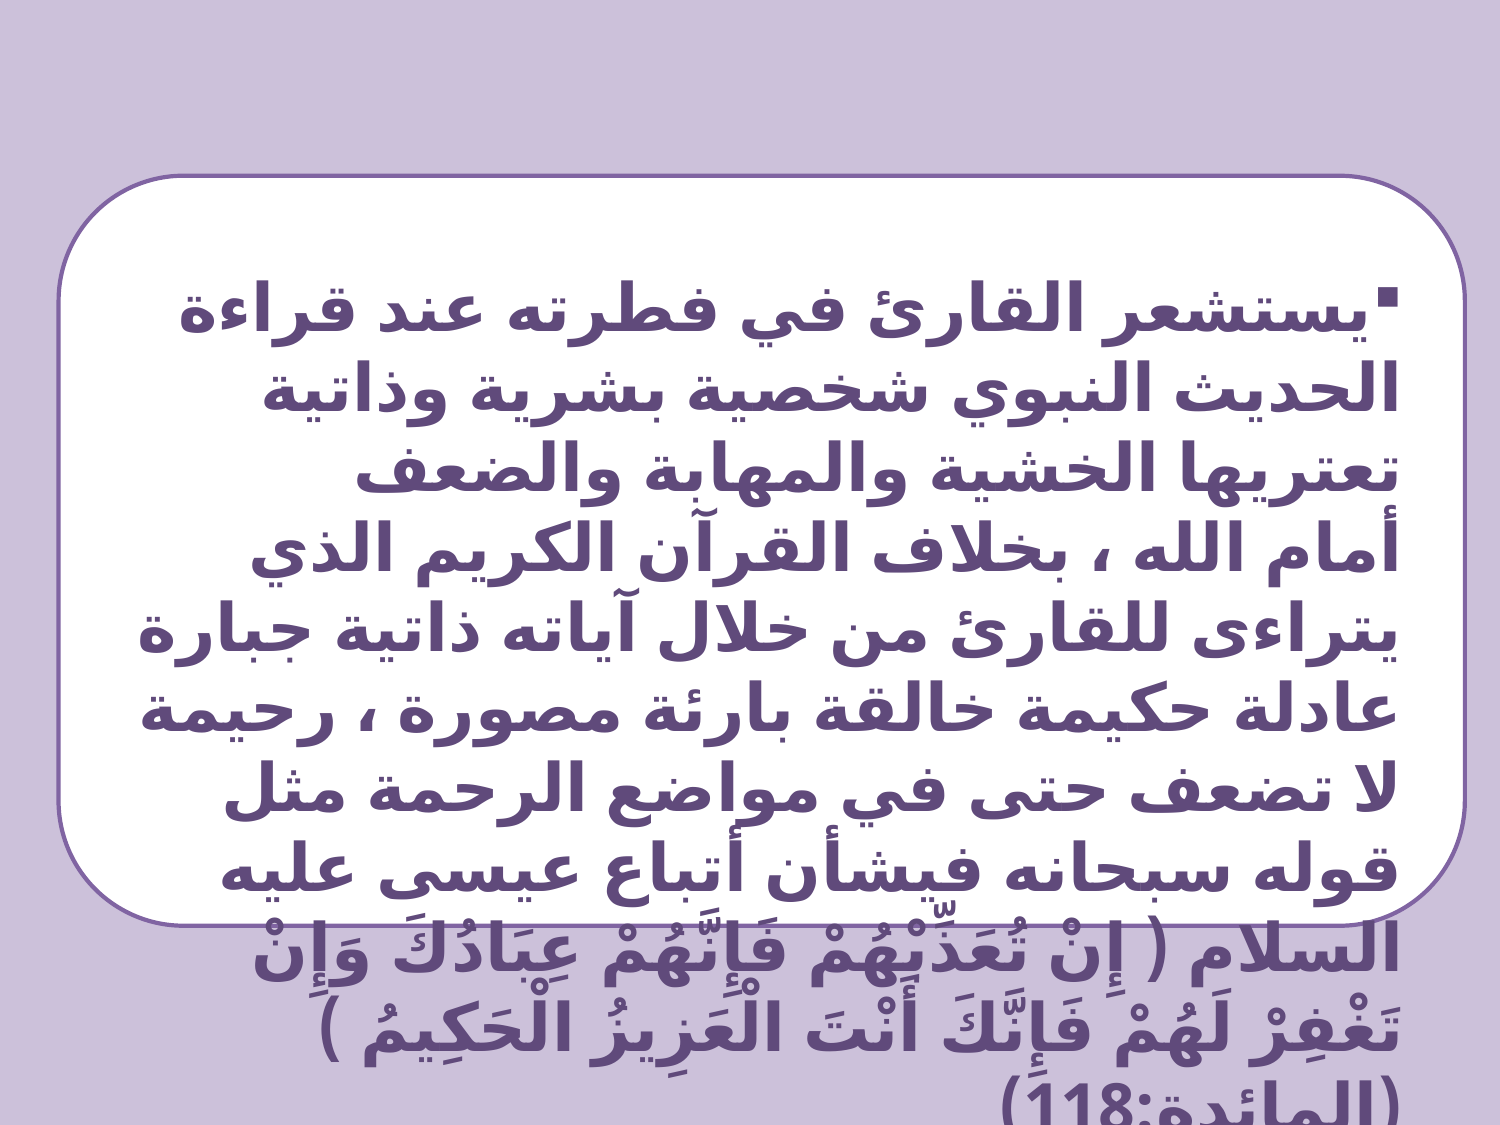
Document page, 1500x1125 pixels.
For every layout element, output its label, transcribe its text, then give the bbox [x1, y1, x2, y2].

text_box [56, 173, 1467, 901]
text_box يستشعر القارئ في فطرته عند قراءة الحديث النبوي شخصية بشرية وذاتية تعتريها الخشية والمهابة والضعف أمام الله ، بخلاف القرآن الكريم الذي يتراءى للقارئ من خلال آياته ذاتية جبارة عادلة حكيمة خالقة بارئة مصورة ، رحيمة لا تضعف حتى في مواضع الرحمة مثل قوله سبحانه فيشأن أتباع عيسى عليه السلام ( إِنْ تُعَذِّبْهُمْ فَإِنَّهُمْ عِبَادُكَ وَإِنْ تَغْفِرْ لَهُمْ فَإِنَّكَ أَنْتَ الْعَزِيزُ الْحَكِيمُ ) (المائدة:118) [93, 257, 1418, 1125]
